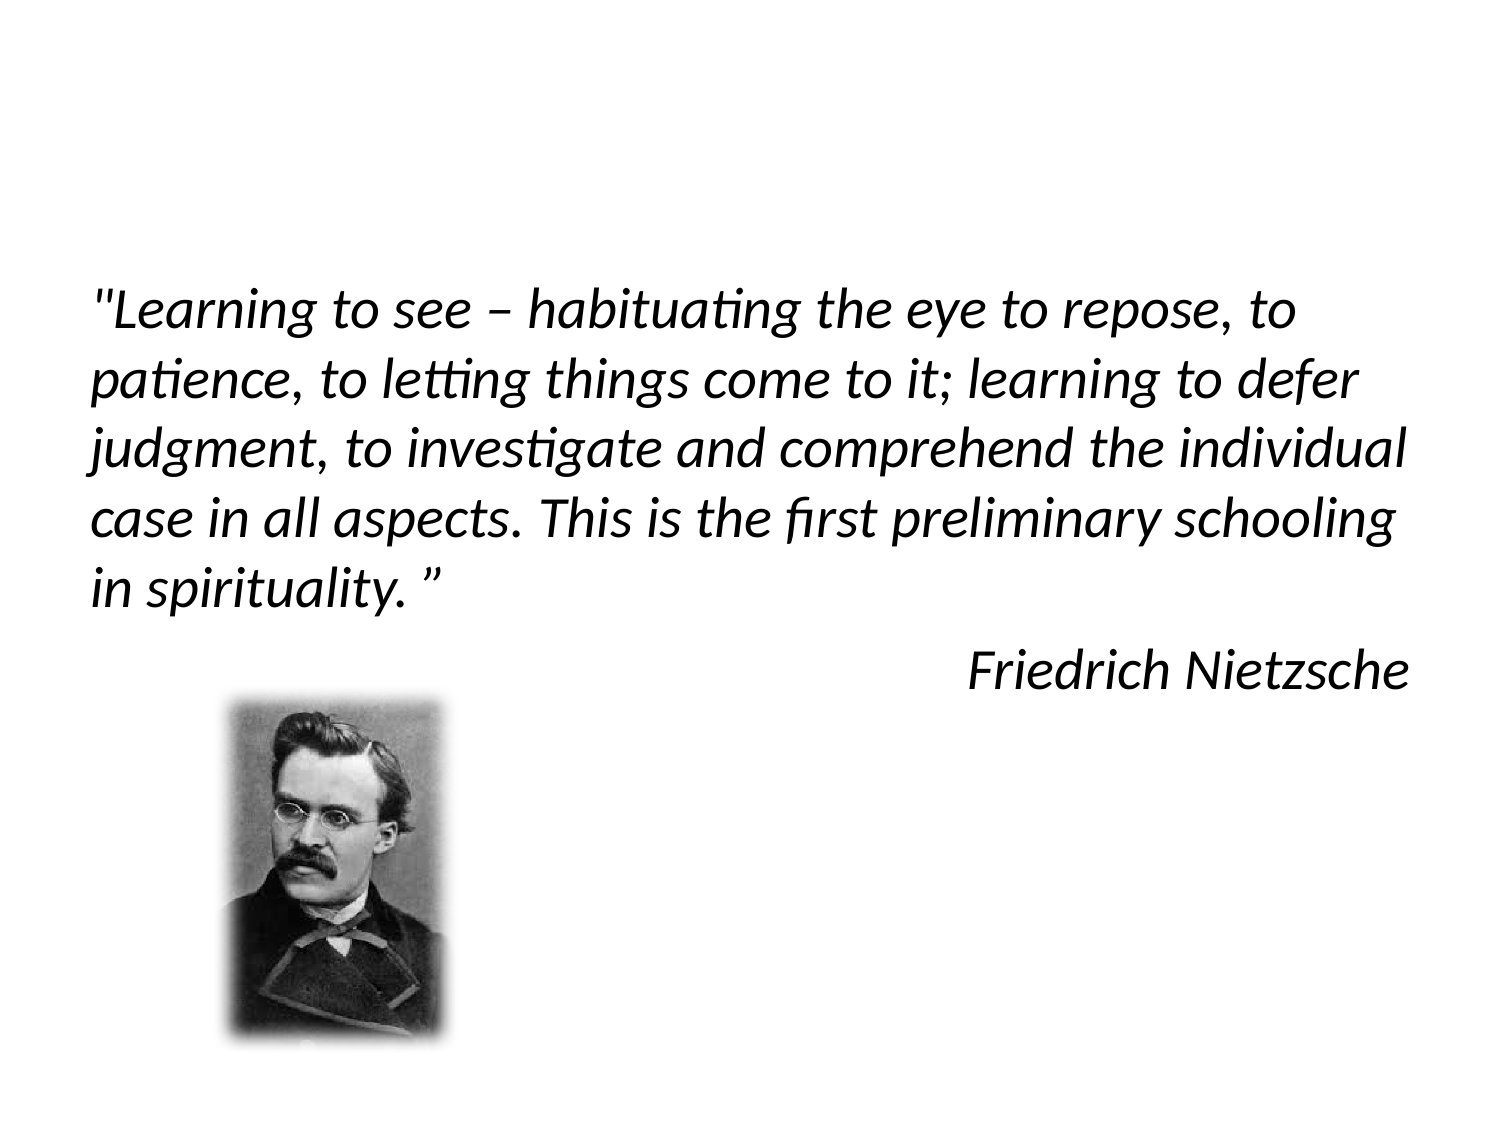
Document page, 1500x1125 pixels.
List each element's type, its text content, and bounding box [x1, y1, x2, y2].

picture [0, 684, 671, 1054]
list "Learning to see – habituating the eye to repose, to patience, to letting things come to it; learning to defer judgment, to investigate and comprehend the individual case in all aspects. This is the first preliminary schooling in spirituality. ” Friedrich Nietzsche [75, 262, 1425, 1005]
